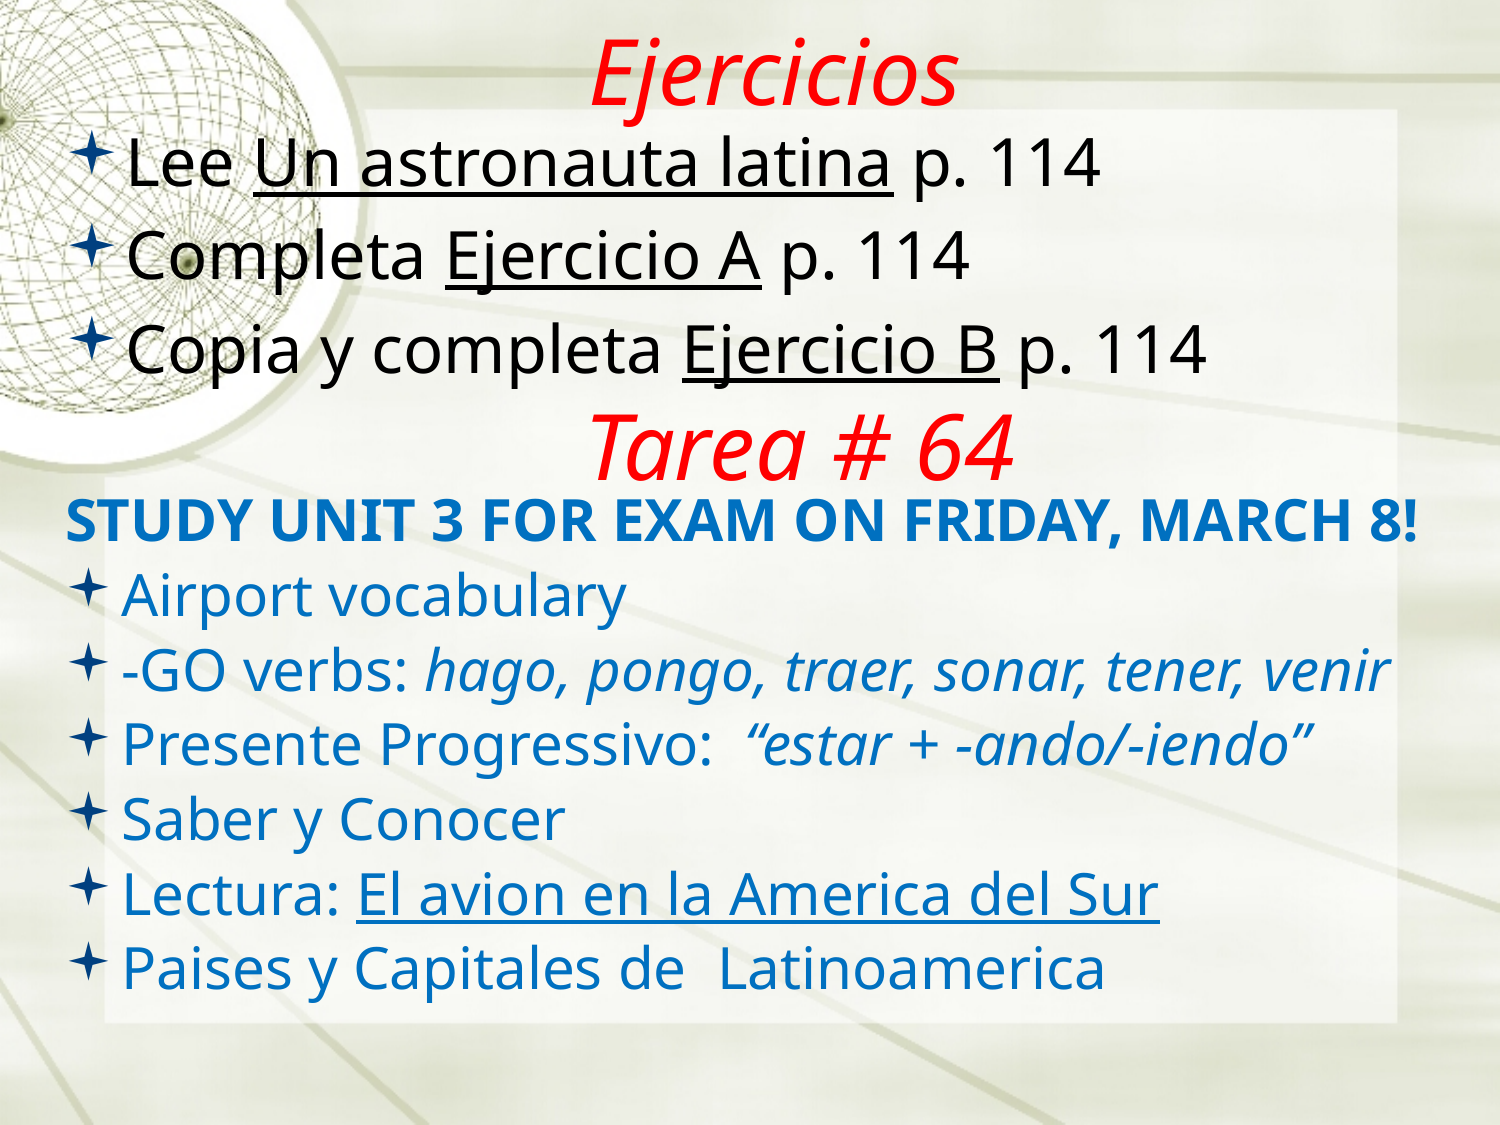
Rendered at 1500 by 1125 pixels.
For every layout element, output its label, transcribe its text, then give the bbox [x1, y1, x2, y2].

list Lee Un astronauta latina p. 114 Completa Ejercicio A p. 114 Copia y completa Ejercicio B p. 114 STUDY UNIT 3 FOR EXAM ON FRIDAY, MARCH 8! Airport vocabulary -GO verbs: hago, pongo, traer, sonar, tener, venir Presente Progressivo: “estar + -ando/-iendo” Saber y Conocer Lectura: El avion en la America del Sur Paises y Capitales de Latinoamerica [50, 112, 1450, 1050]
text_box Tarea # 64 [162, 350, 1438, 538]
title Ejercicios [137, 0, 1413, 112]
picture [0, 0, 1500, 1125]
